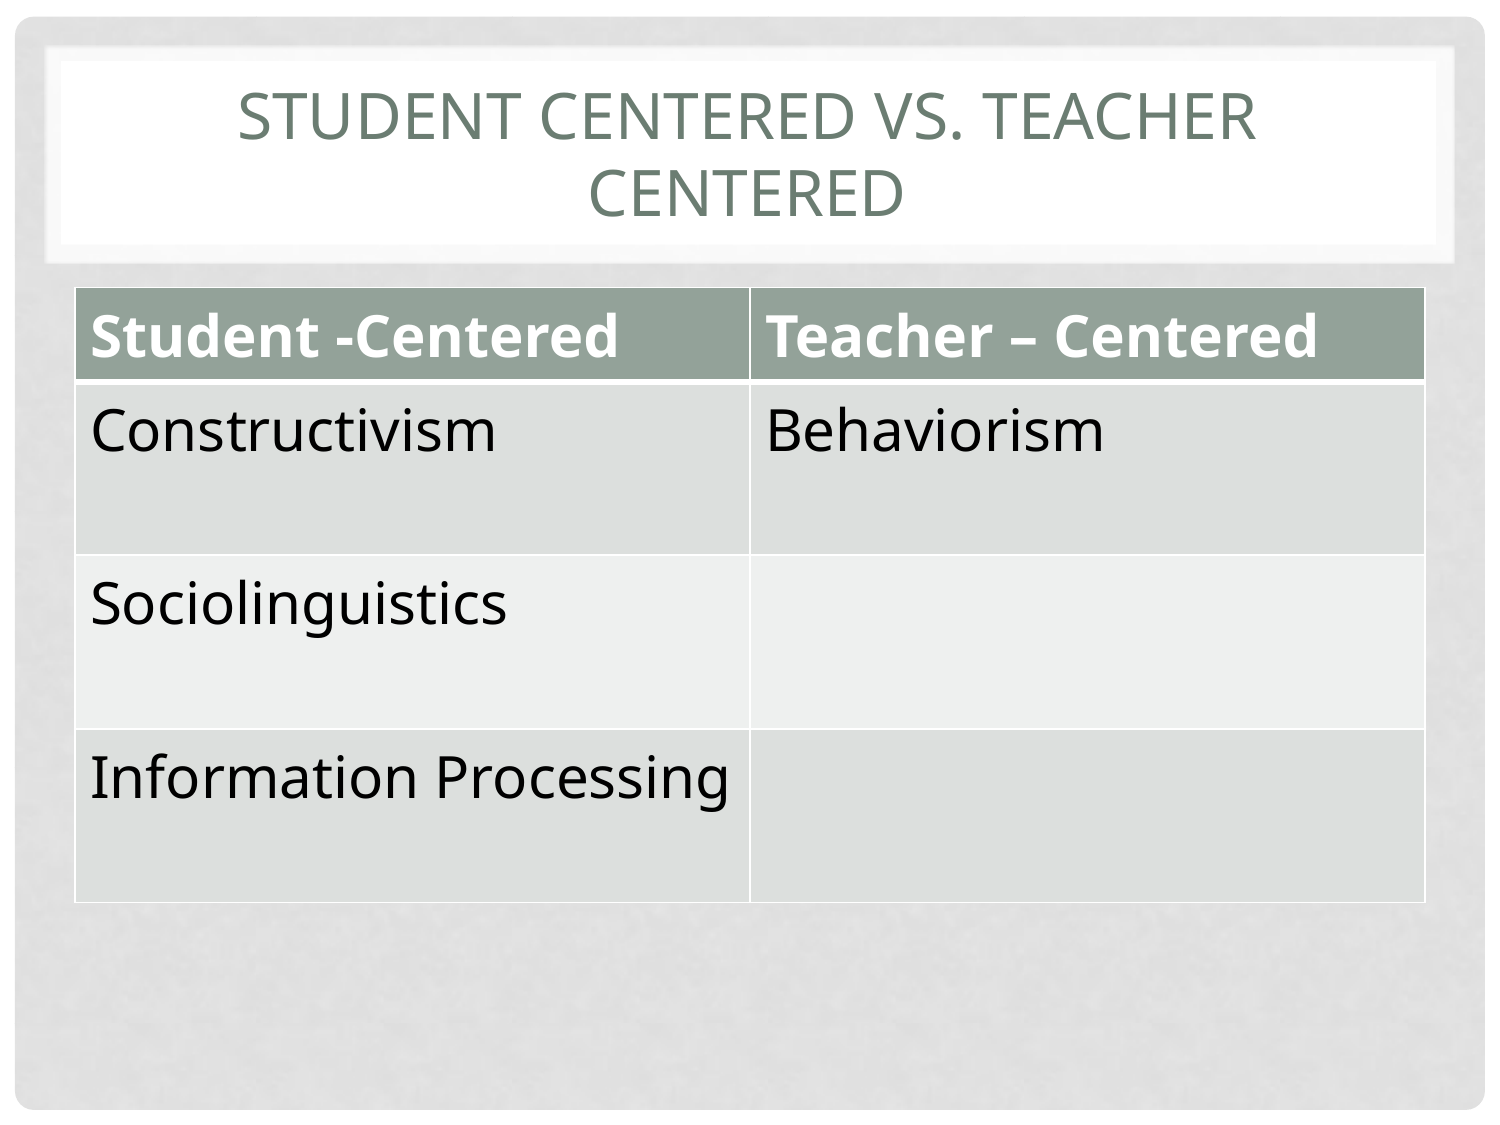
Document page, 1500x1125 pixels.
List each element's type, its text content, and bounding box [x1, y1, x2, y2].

table_header Teacher – Centered [751, 288, 1424, 379]
table_cell Information Processing [76, 730, 749, 902]
table_cell Constructivism [76, 385, 749, 554]
table_cell Sociolinguistics [76, 556, 749, 728]
table_cell [751, 730, 1424, 902]
table_cell [751, 556, 1424, 728]
table_cell Behaviorism [751, 385, 1424, 554]
title Student Centered vs. Teacher Centered [69, 66, 1425, 238]
table_header Student -Centered [76, 288, 749, 379]
